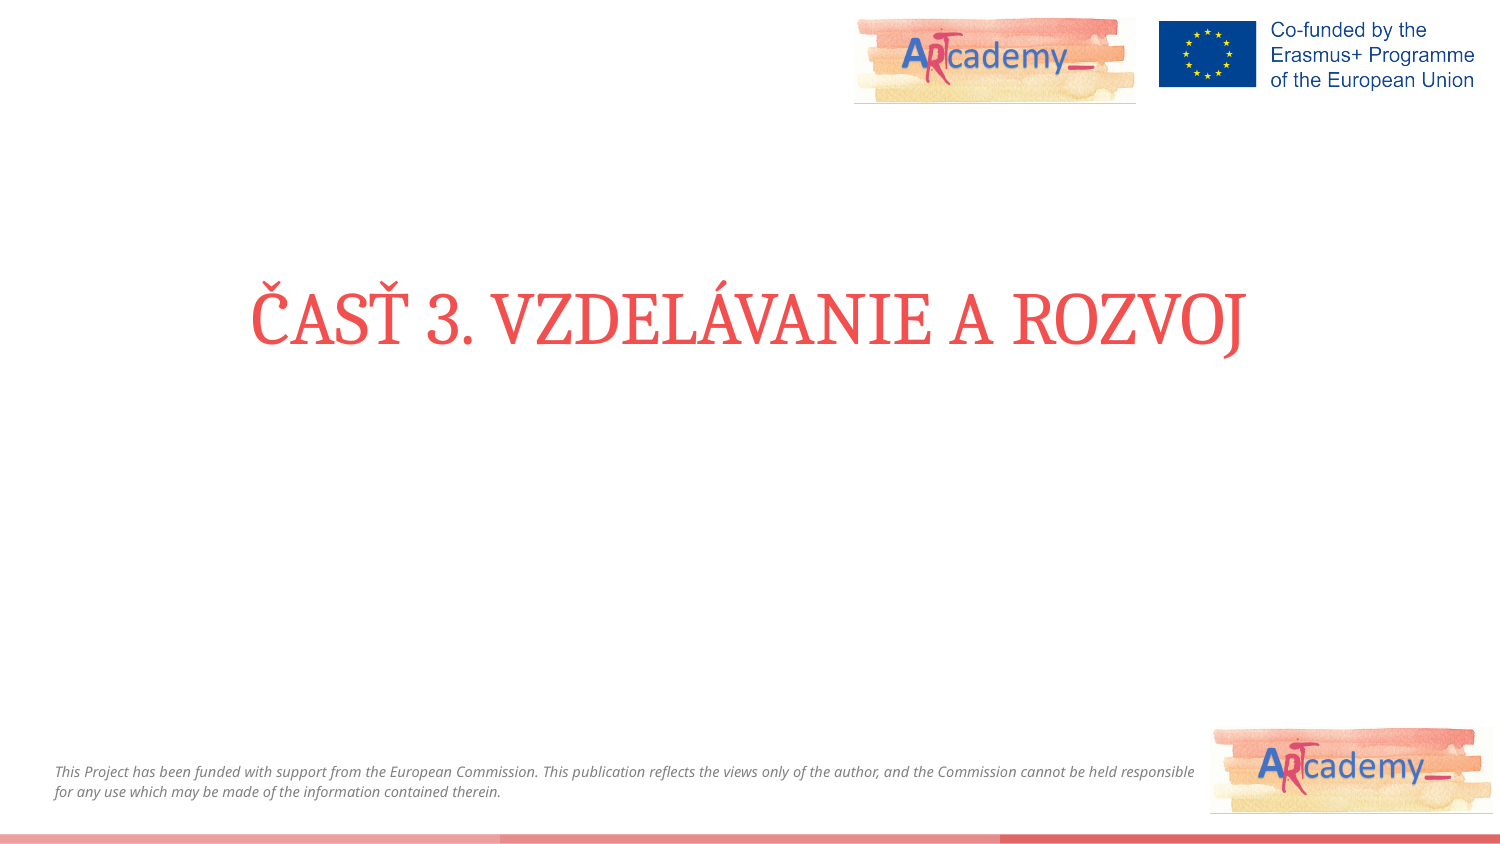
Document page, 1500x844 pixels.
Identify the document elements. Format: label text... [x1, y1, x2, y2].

picture [1158, 21, 1474, 91]
picture [854, 0, 1137, 134]
text_box This Project has been funded with support from the European Commission. This publication reflects the views only of the author, and the Commission cannot be held responsible for any use which may be made of the information contained therein. [39, 754, 1205, 799]
picture [1210, 709, 1493, 844]
title ČASŤ 3. VZDELÁVANIE A ROZVOJ [164, 167, 1336, 375]
